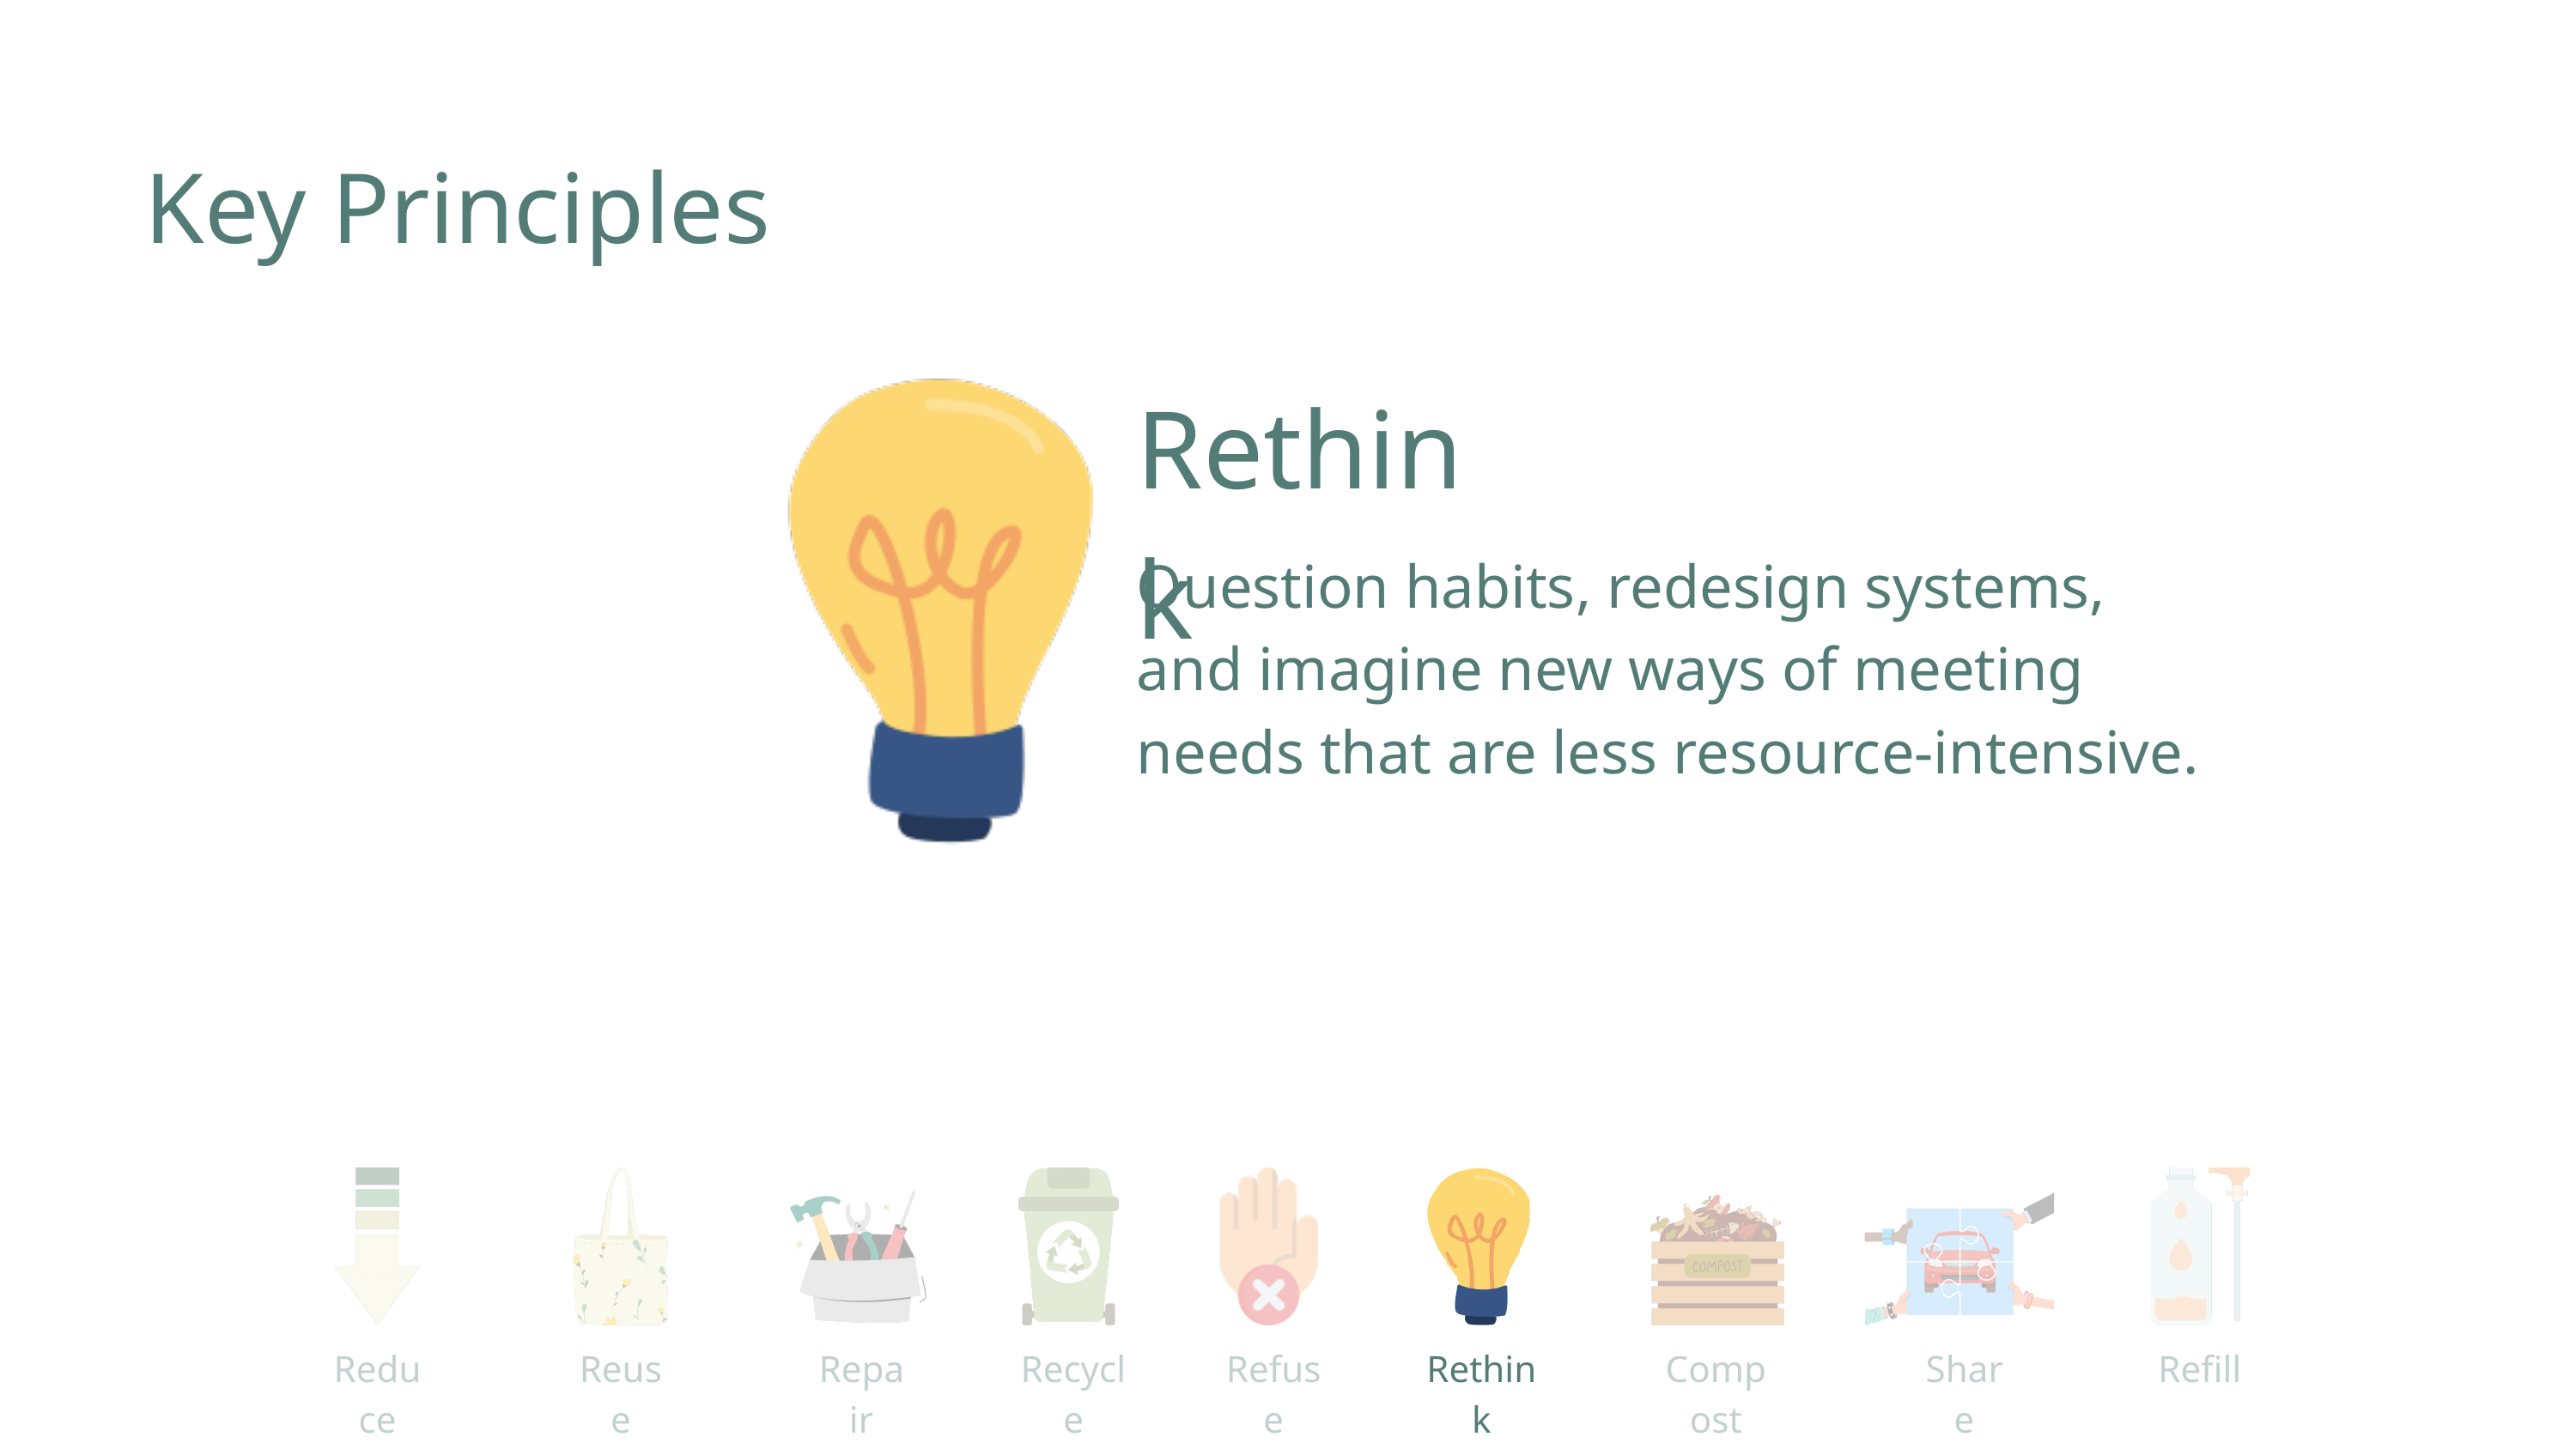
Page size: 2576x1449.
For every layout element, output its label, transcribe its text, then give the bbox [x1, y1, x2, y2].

text_box Recycle [1019, 1339, 1128, 1440]
text_box Question habits, redesign systems, and imagine new ways of meeting needs that are less resource-intensive. [1136, 537, 2200, 785]
text_box [1018, 1167, 1119, 1325]
text_box Repair [817, 1339, 906, 1440]
text_box [1648, 1192, 1784, 1325]
text_box [759, 378, 1093, 845]
text_box [1864, 1192, 2055, 1325]
text_box Refill [2154, 1339, 2246, 1391]
text_box [2150, 1167, 2250, 1325]
text_box Key Principles [144, 127, 791, 263]
text_box Rethink [1136, 360, 1479, 537]
text_box Refuse [1222, 1339, 1325, 1440]
text_box Share [1922, 1339, 2007, 1440]
text_box [334, 1167, 421, 1325]
text_box Reuse [578, 1339, 664, 1440]
text_box [790, 1190, 927, 1326]
text_box Reduce [326, 1339, 429, 1440]
text_box [1417, 1167, 1530, 1325]
text_box Rethink [1424, 1339, 1540, 1440]
text_box Compost [1657, 1339, 1775, 1440]
text_box [1219, 1167, 1319, 1325]
text_box [574, 1167, 668, 1325]
